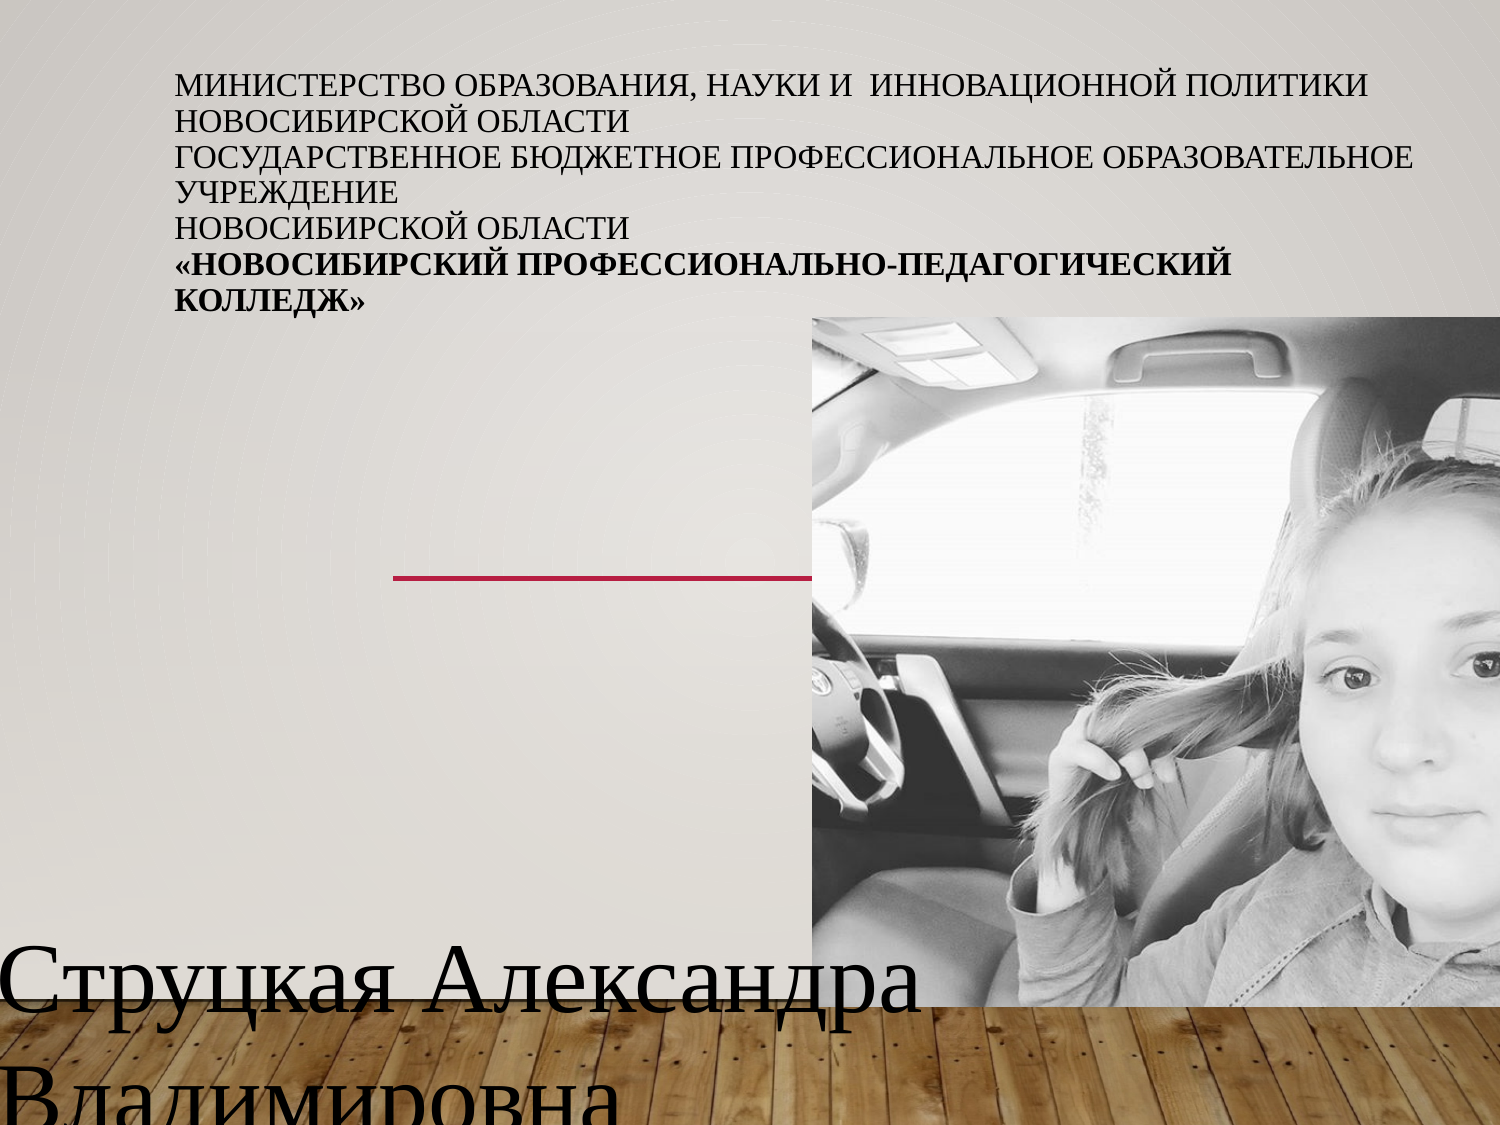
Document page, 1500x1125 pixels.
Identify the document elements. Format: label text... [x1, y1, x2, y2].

text_box Струцкая Александра Владимировна [0, 905, 1034, 1125]
picture [812, 316, 1500, 1125]
title Министерство образования, науки и инновационной политики Новосибирской области Государственное бюджетное профессиональное образовательное учреждение Новосибирской области «НОВОСИБИРСКИЙ ПРОФЕССИОНАЛЬНО-ПЕДАГОГИЧЕСКИЙ КОЛЛЕДЖ» [159, 30, 1435, 319]
